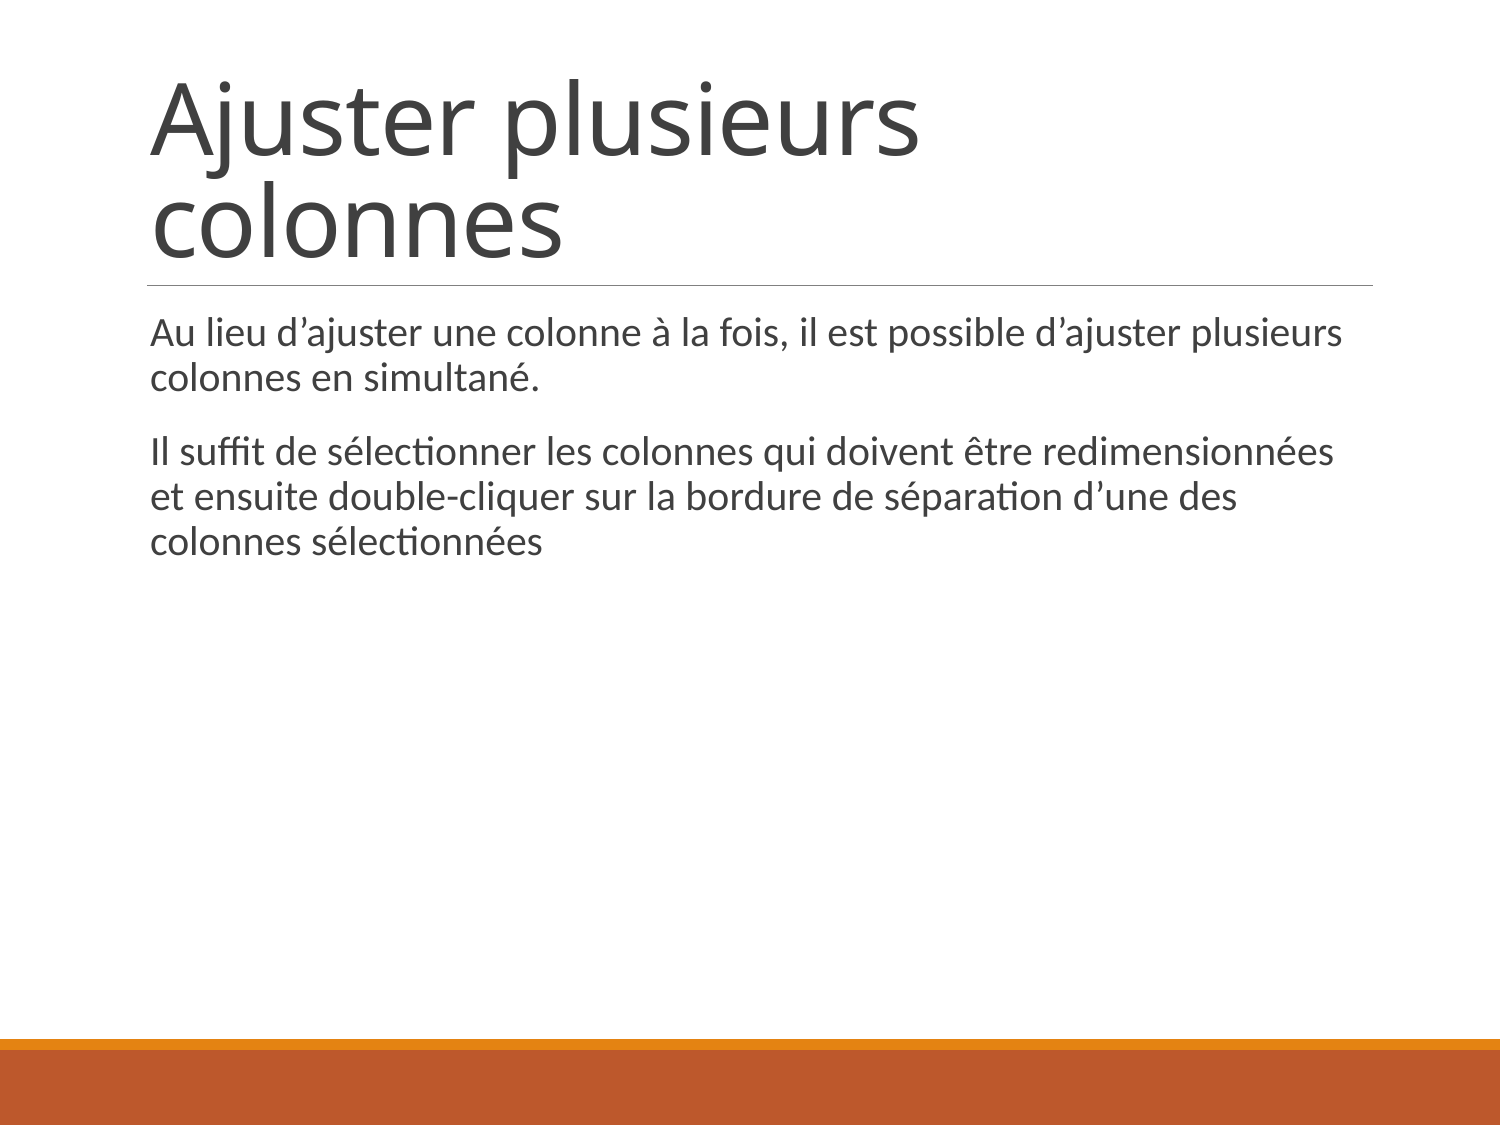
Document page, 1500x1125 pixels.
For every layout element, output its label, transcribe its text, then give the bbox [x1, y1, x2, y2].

title Ajuster plusieurs colonnes [135, 47, 1373, 285]
list Au lieu d’ajuster une colonne à la fois, il est possible d’ajuster plusieurs colonnes en simultané. Il suffit de sélectionner les colonnes qui doivent être redimensionnées et ensuite double-cliquer sur la bordure de séparation d’une des colonnes sélectionnées [135, 302, 1373, 963]
